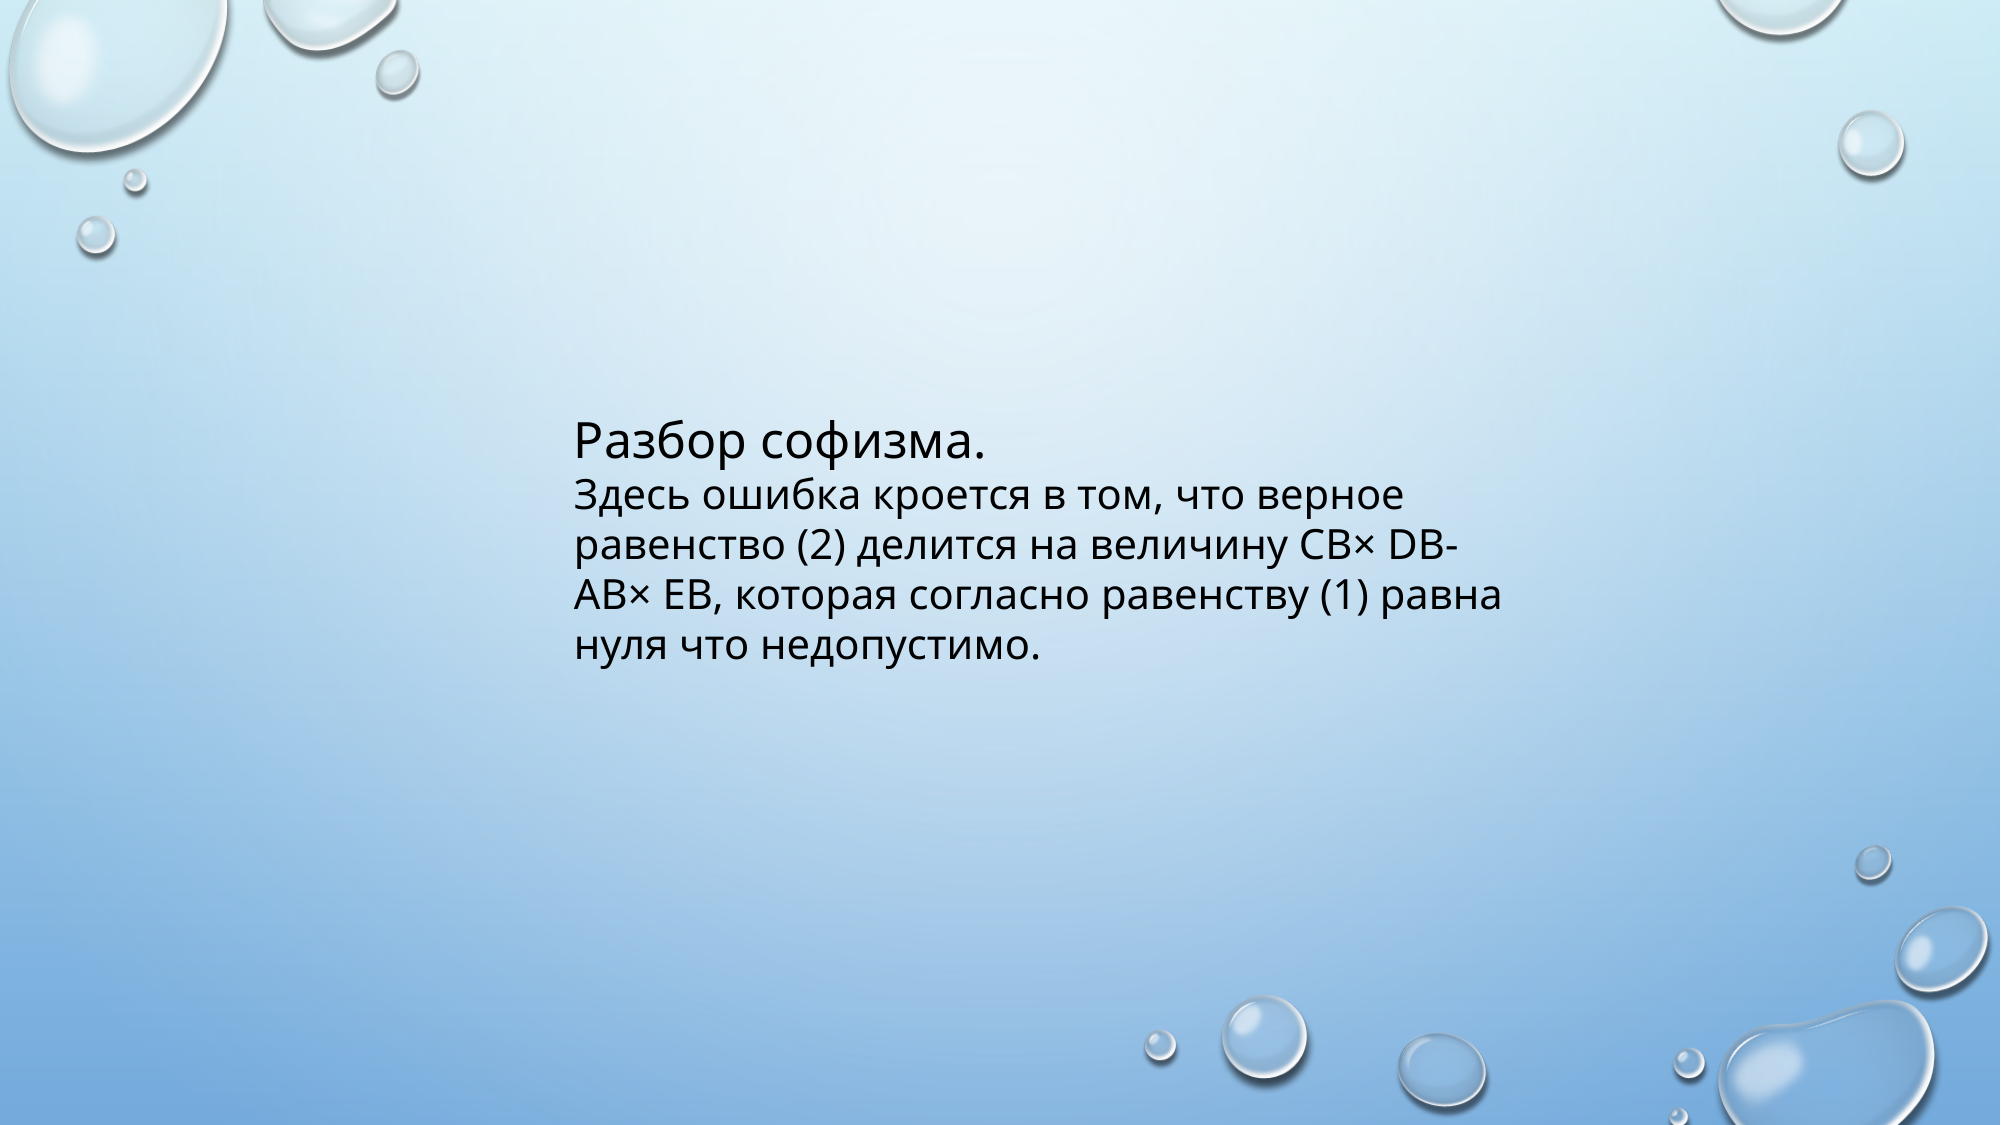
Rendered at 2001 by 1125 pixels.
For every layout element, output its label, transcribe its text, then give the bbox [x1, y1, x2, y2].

picture [0, 0, 2000, 1125]
text_box Разбор софизма. Здесь ошибка кроется в том, что верное равенство (2) делится на величину СВ× DB- AB× EB, которая согласно равенству (1) равна нуля что недопустимо. [559, 400, 1560, 676]
